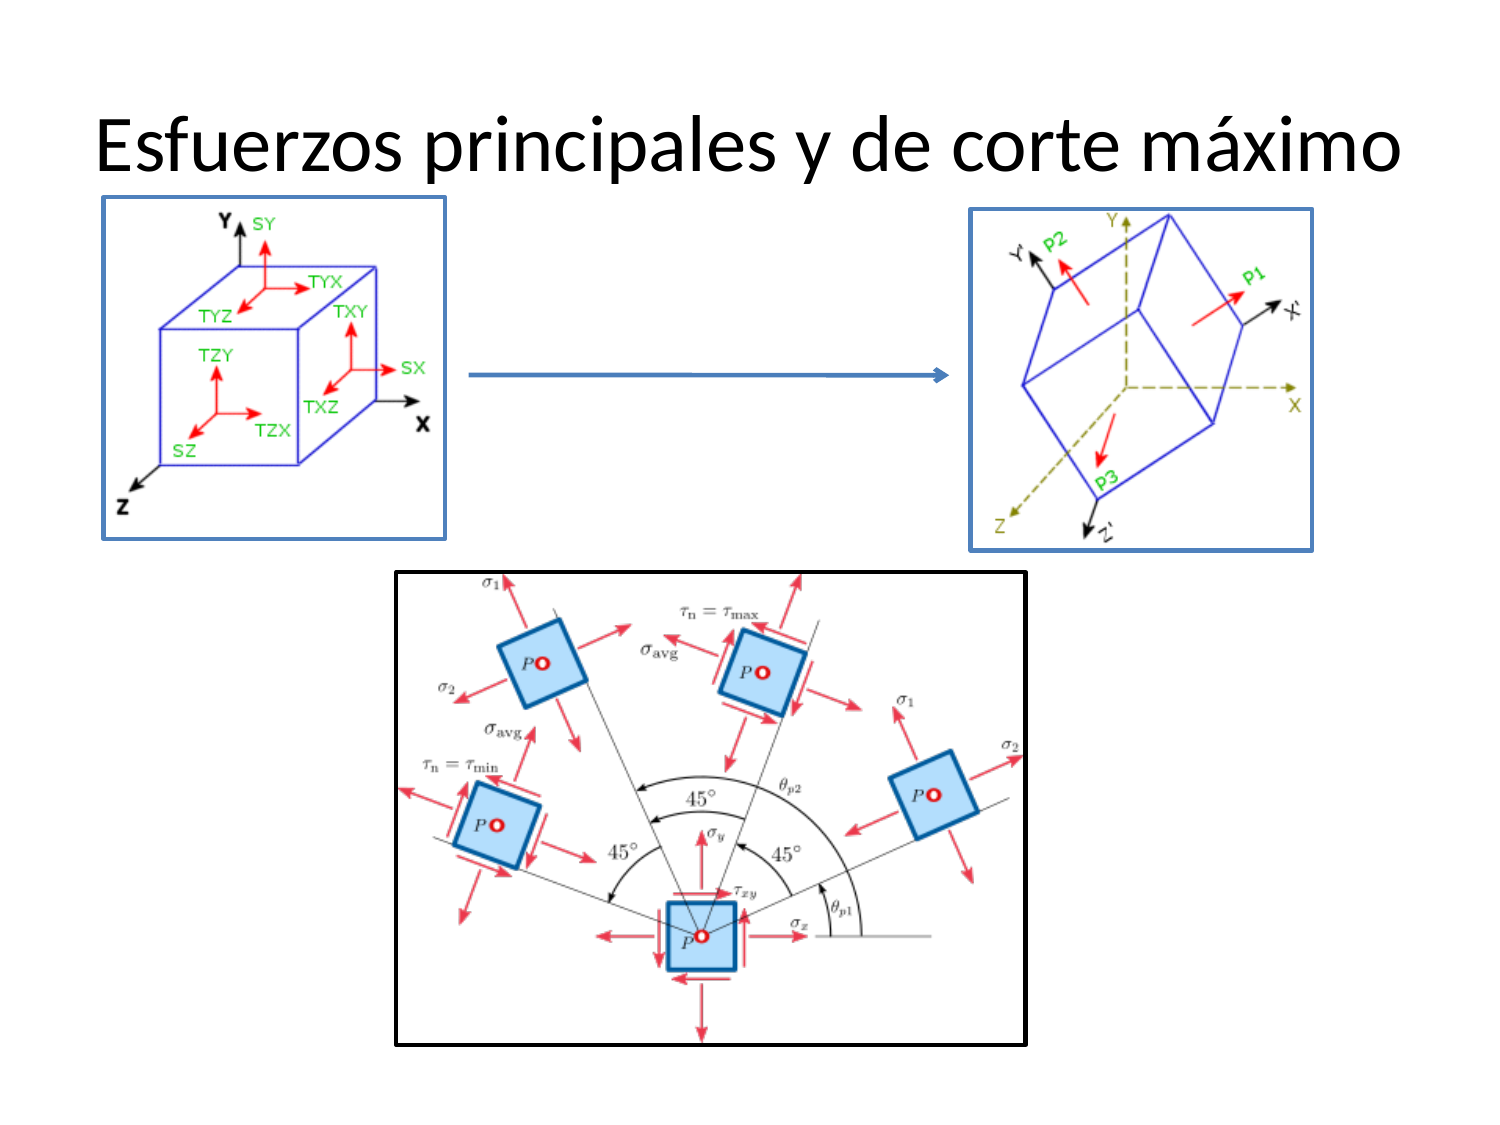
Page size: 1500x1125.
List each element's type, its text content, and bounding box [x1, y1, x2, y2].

picture [105, 198, 444, 537]
picture [972, 210, 1311, 549]
title Esfuerzos principales y de corte máximo [75, 45, 1425, 233]
picture [398, 573, 1024, 1044]
